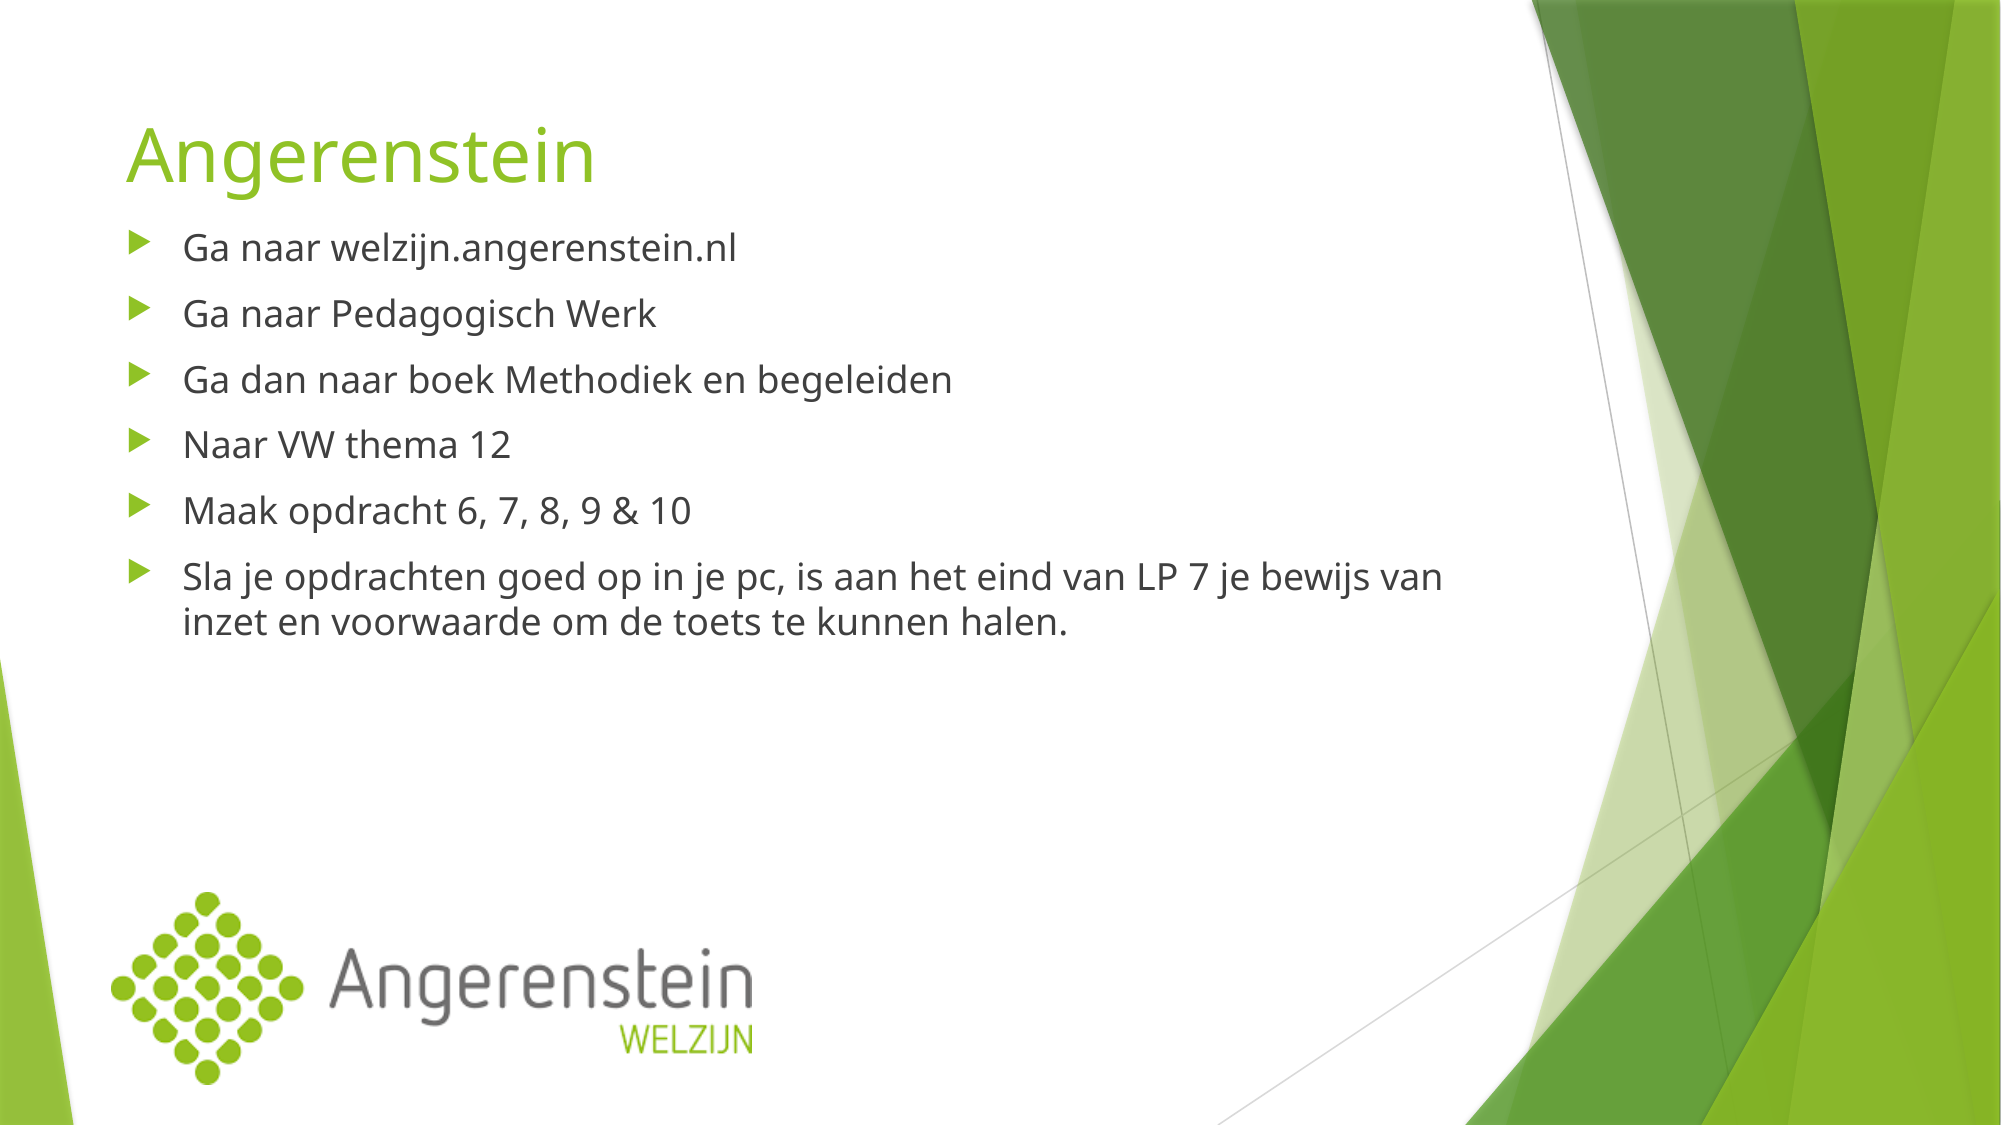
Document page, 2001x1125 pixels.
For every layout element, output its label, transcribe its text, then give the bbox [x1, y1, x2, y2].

picture [110, 892, 753, 1086]
list Ga naar welzijn.angerenstein.nl Ga naar Pedagogisch Werk Ga dan naar boek Methodiek en begeleiden Naar VW thema 12 Maak opdracht 6, 7, 8, 9 & 10 Sla je opdrachten goed op in je pc, is aan het eind van LP 7 je bewijs van inzet en voorwaarde om de toets te kunnen halen. [111, 216, 1522, 853]
title Angerenstein [111, 99, 1522, 216]
